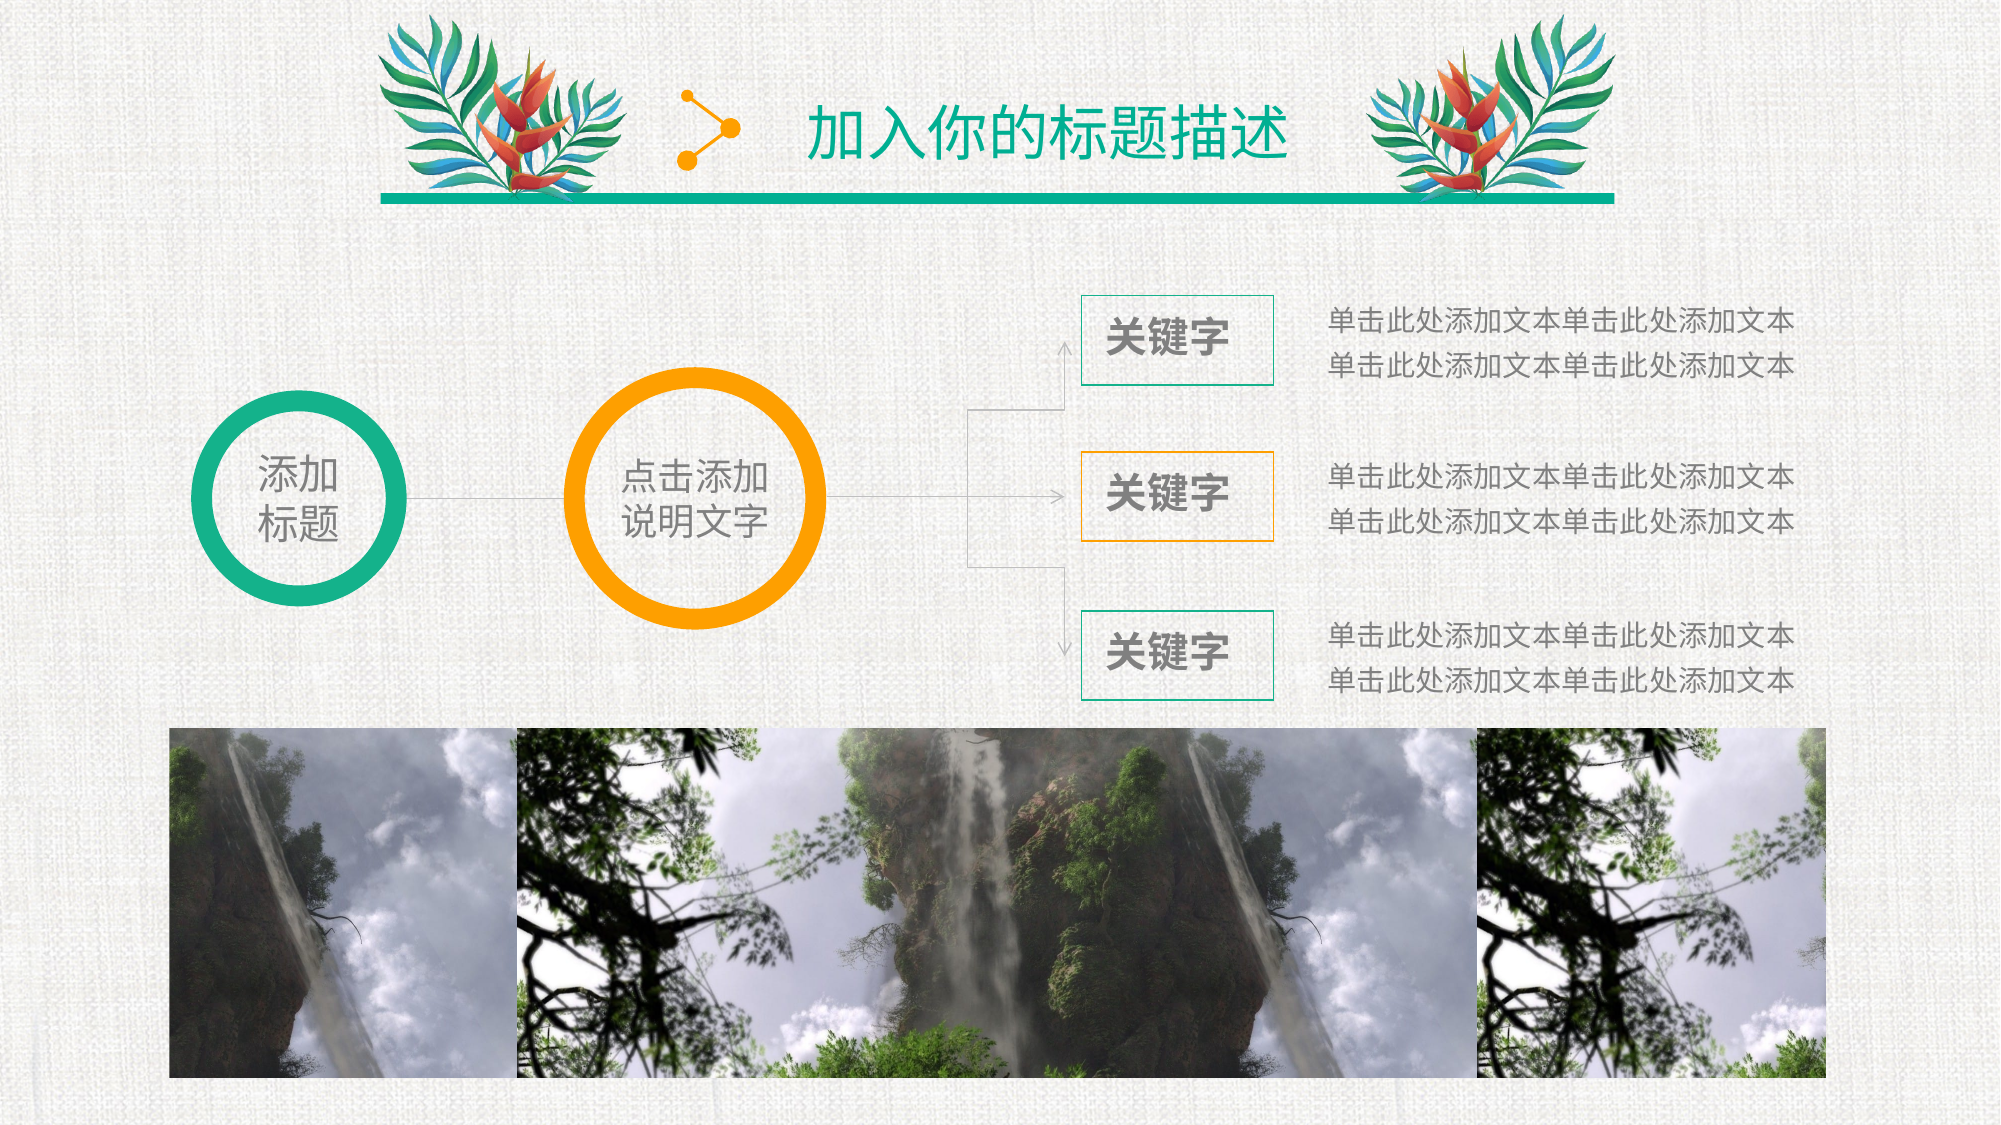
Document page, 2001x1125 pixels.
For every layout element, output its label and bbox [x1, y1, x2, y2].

text_box [364, 0, 1628, 217]
text_box [167, 727, 1828, 1079]
text_box [201, 285, 1908, 701]
picture [0, 0, 2001, 1125]
